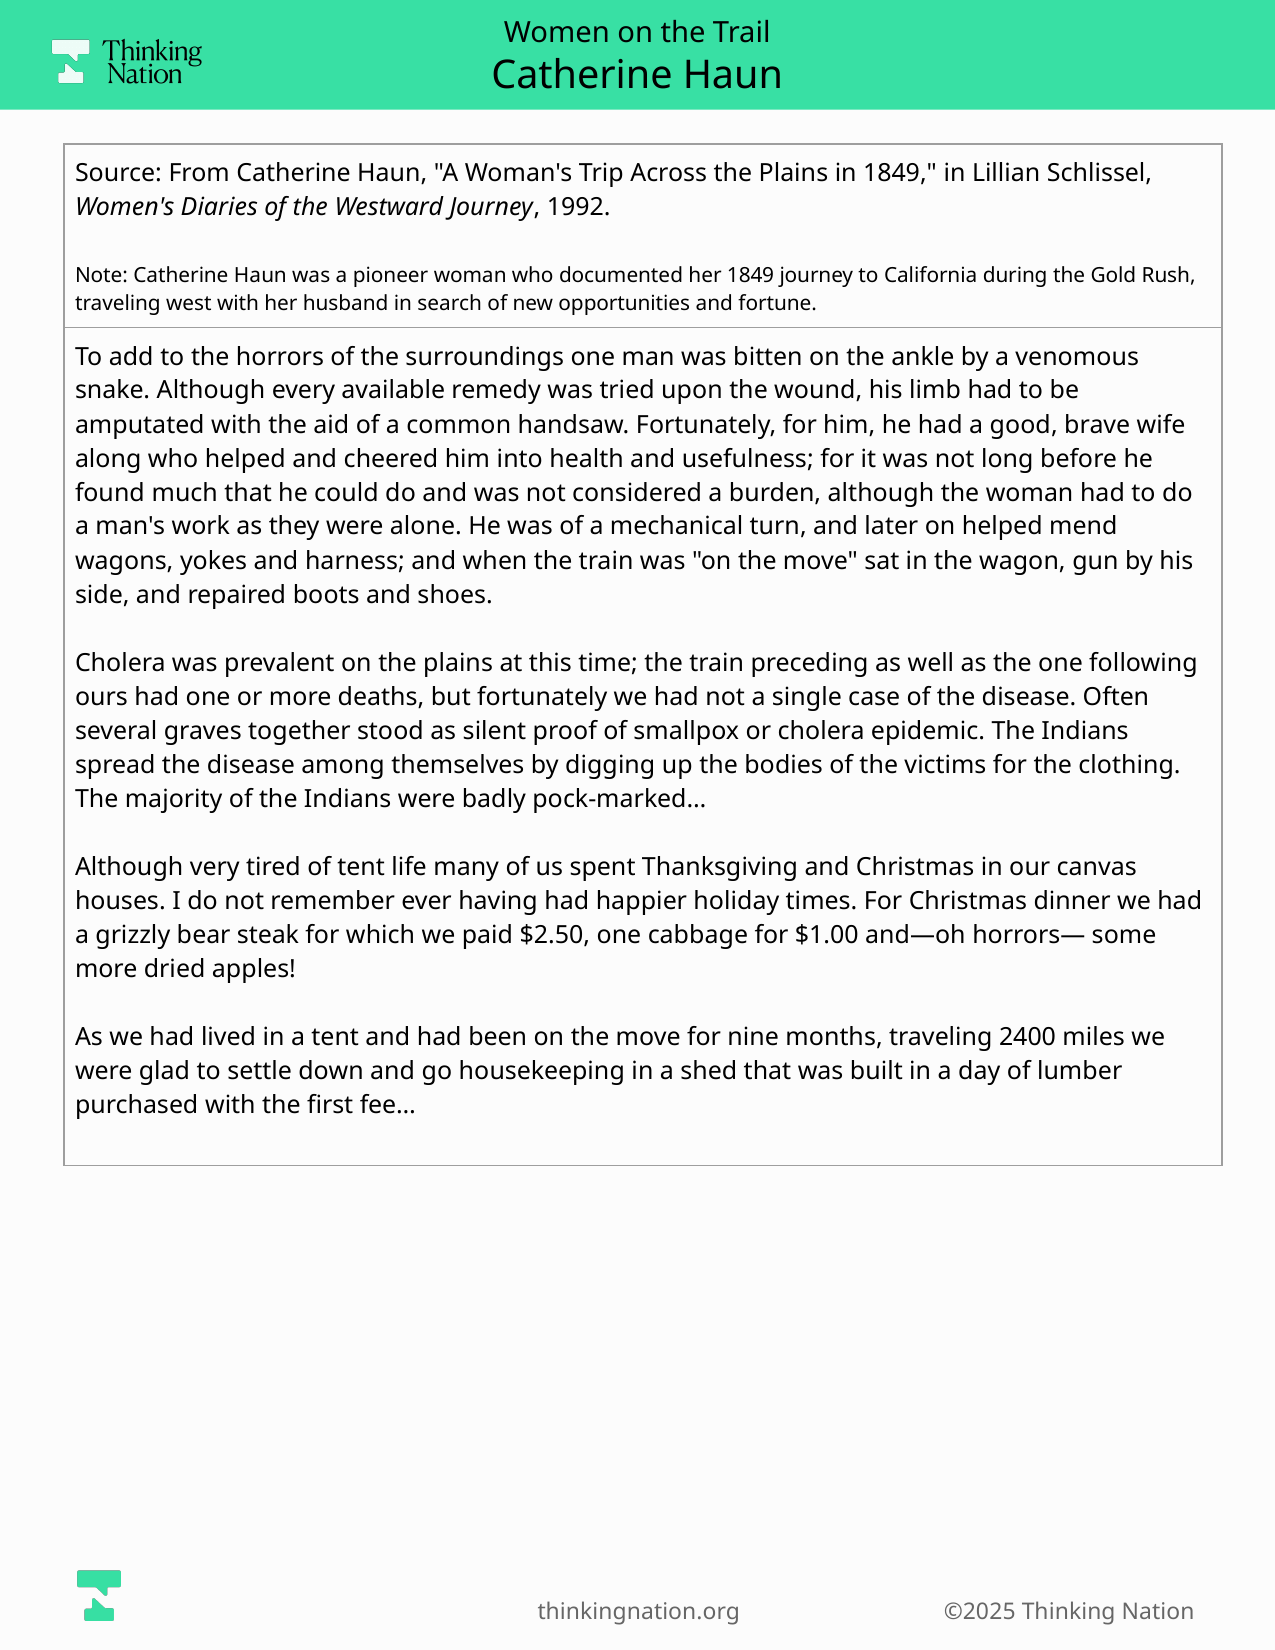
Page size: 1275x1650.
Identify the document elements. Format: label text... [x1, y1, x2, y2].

text_box thinkingnation.org [488, 1580, 790, 1632]
picture [35, 25, 207, 97]
text_box Women on the Trail Catherine Haun [0, 0, 1275, 110]
table_cell To add to the horrors of the surroundings one man was bitten on the ankle by a venomous snake. Although every available remedy was tried upon the wound, his limb had to be amputated with the aid of a common handsaw. Fortunately, for him, he had a good, brave wife along who helped and cheered him into health and usefulness; for it was not long before he found much that he could do and was not considered a burden, although the woman had to do a man's work as they were alone. He was of a mechanical turn, and later on helped mend wagons, yokes and harness; and when the train was "on the move" sat in the wagon, gun by his side, and repaired boots and shoes. Cholera was prevalent on the plains at this time; the train preceding as well as the one following ours had one or more deaths, but fortunately we had not a single case of the disease. Often several graves together stood as silent proof of smallpox or cholera epidemic. The Indians spread the disease among themselves by digging up the bodies of the victims for the clothing. The majority of the Indians were badly pock-marked… Although very tired of tent life many of us spent Thanksgiving and Christmas in our canvas houses. I do not remember ever having had happier holiday times. For Christmas dinner we had a grizzly bear steak for which we paid $2.50, one cabbage for $1.00 and—oh horrors— some more dried apples! As we had lived in a tent and had been on the move for nine months, traveling 2400 miles we were glad to settle down and go housekeeping in a shed that was built in a day of lumber purchased with the first fee… [65, 328, 1221, 1165]
text_box ©2025 Thinking Nation [909, 1580, 1211, 1632]
table_header Source: From Catherine Haun, "A Woman's Trip Across the Plains in 1849," in Lillian Schlissel, Women's Diaries of the Westward Journey, 1992. Note: Catherine Haun was a pioneer woman who documented her 1849 journey to California during the Gold Rush, traveling west with her husband in search of new opportunities and fortune. [65, 145, 1221, 327]
picture [63, 1560, 134, 1631]
